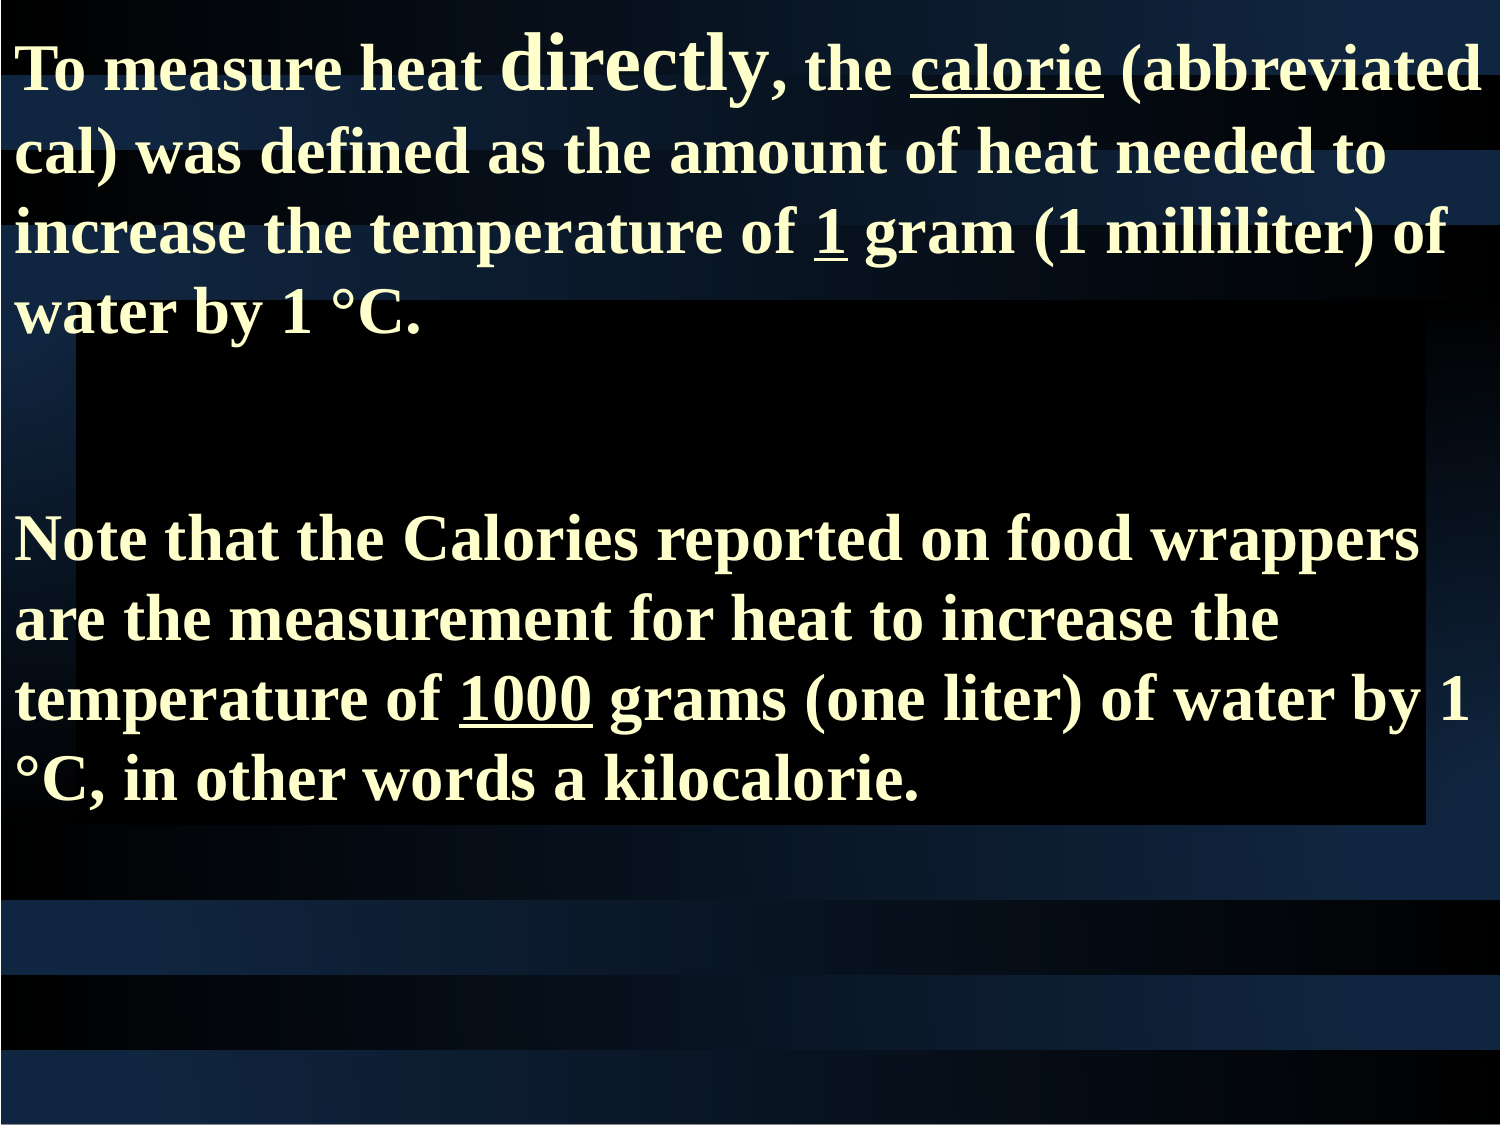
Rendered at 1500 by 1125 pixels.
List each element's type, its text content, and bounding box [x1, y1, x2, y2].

text_box To measure heat directly, the calorie (abbreviated cal) was defined as the amount of heat needed to increase the temperature of 1 gram (1 milliliter) of water by 1 °C. Note that the Calories reported on food wrappers are the measurement for heat to increase the temperature of 1000 grams (one liter) of water by 1 °C, in other words a kilocalorie. [0, 0, 1500, 821]
picture [0, 821, 1500, 1125]
